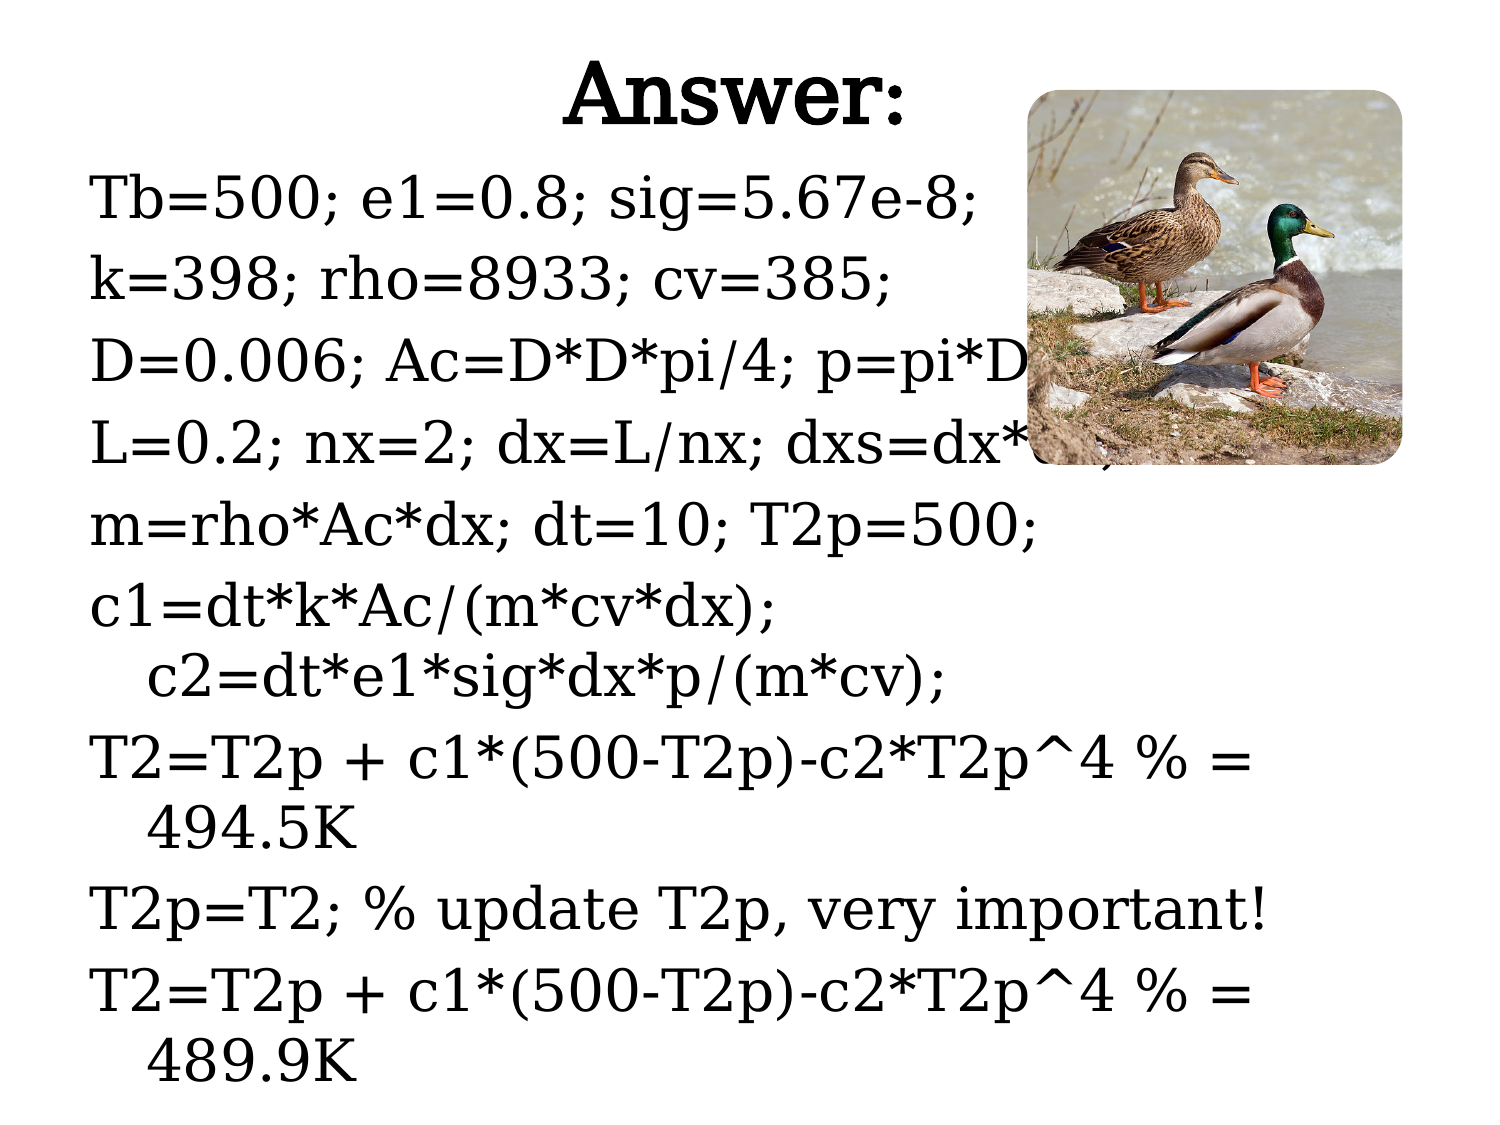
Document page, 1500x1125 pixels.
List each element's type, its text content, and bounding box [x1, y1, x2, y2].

picture [1027, 89, 1403, 466]
list Tb=500; e1=0.8; sig=5.67e-8; k=398; rho=8933; cv=385; D=0.006; Ac=D*D*pi/4; p=pi*D; L=0.2; nx=2; dx=L/nx; dxs=dx*dx; m=rho*Ac*dx; dt=10; T2p=500; c1=dt*k*Ac/(m*cv*dx); c2=dt*e1*sig*dx*p/(m*cv); T2=T2p + c1*(500-T2p)-c2*T2p^4 % = 494.5K T2p=T2; % update T2p, very important! T2=T2p + c1*(500-T2p)-c2*T2p^4 % = 489.9K [75, 152, 1425, 1038]
title Answer: [75, 31, 1425, 152]
